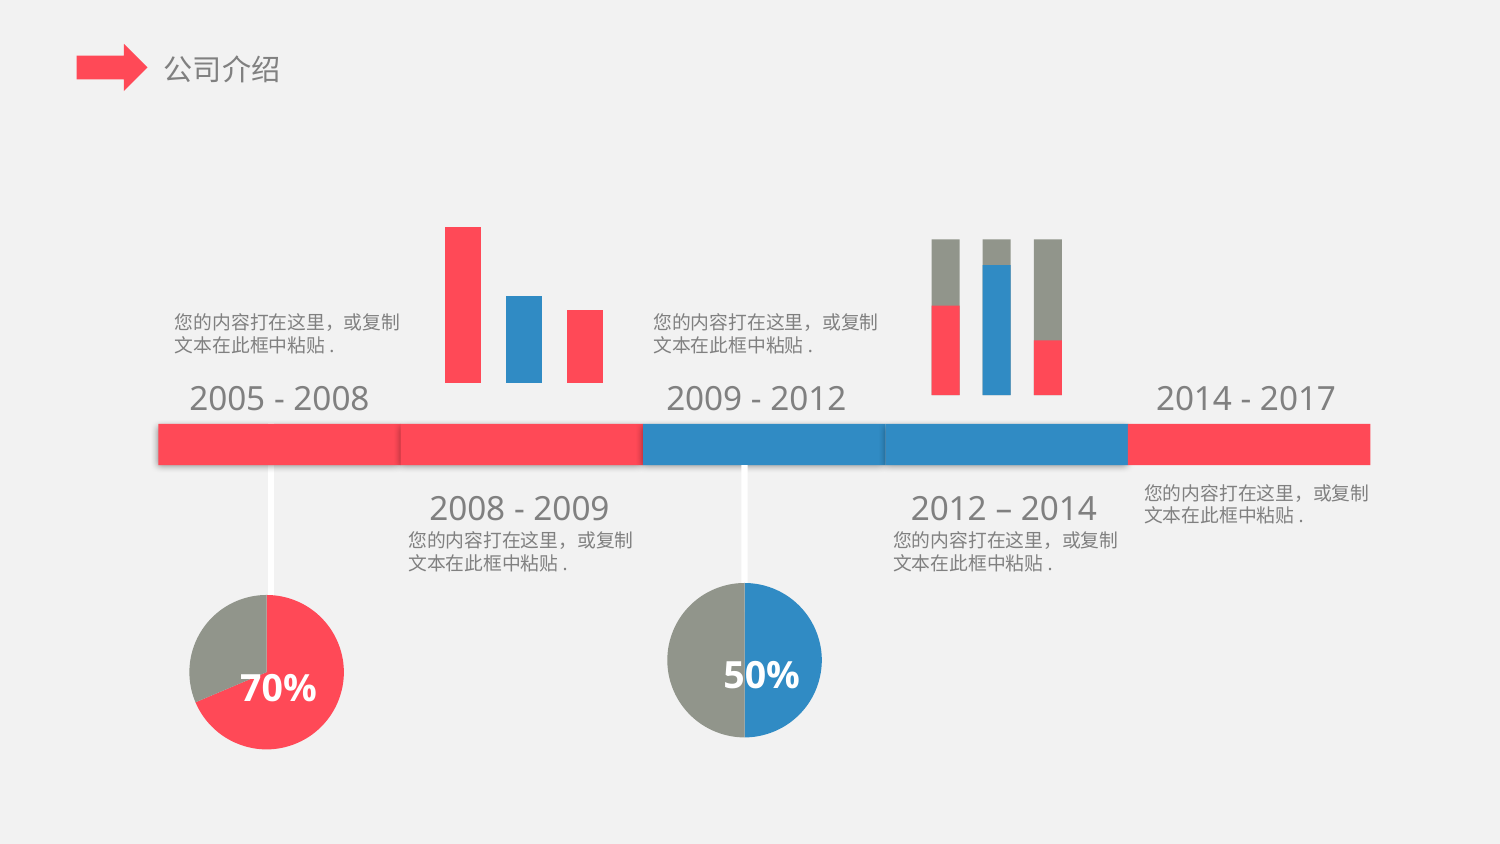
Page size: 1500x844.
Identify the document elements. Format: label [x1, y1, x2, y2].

text_box [189, 474, 345, 750]
text_box [400, 423, 644, 583]
text_box [642, 303, 889, 466]
chart [427, 180, 604, 393]
text_box [1127, 369, 1380, 535]
text_box [885, 423, 1129, 583]
text_box [158, 303, 410, 466]
text_box [931, 239, 1063, 396]
text_box [667, 464, 823, 738]
